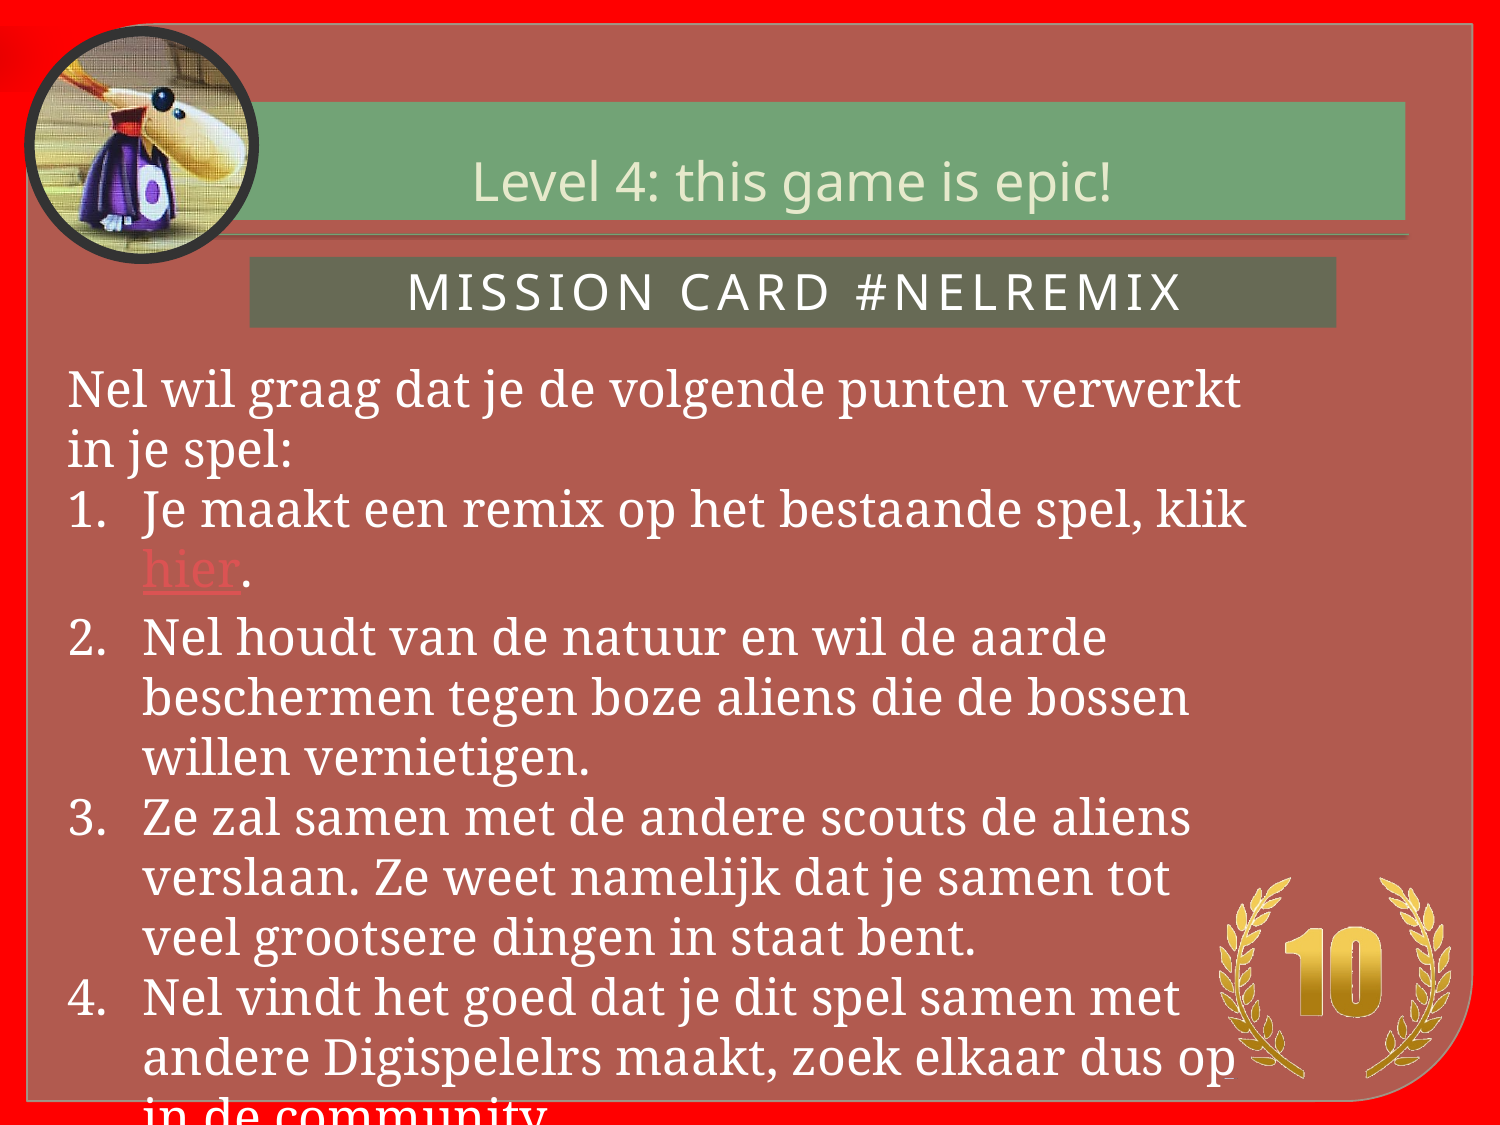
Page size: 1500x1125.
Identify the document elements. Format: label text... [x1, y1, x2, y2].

title Level 4: this game is epic! [260, 101, 1406, 220]
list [29, 31, 255, 260]
picture [1216, 869, 1453, 1079]
text_box Mission card #nelremix [249, 256, 1337, 328]
text_box Nel wil graag dat je de volgende punten verwerkt in je spel: Je maakt een remix op het bestaande spel, klik hier. Nel houdt van de natuur en wil de aarde beschermen tegen boze aliens die de bossen willen vernietigen. Ze zal samen met de andere scouts de aliens verslaan. Ze weet namelijk dat je samen tot veel grootsere dingen in staat bent. Nel vindt het goed dat je dit spel samen met andere Digispelelrs maakt, zoek elkaar dus op in de community. Noteer de naam of namen wie dit spel gaat/gaan remixen. Jijzelf? Met anderen en met wie? [53, 349, 1282, 1125]
